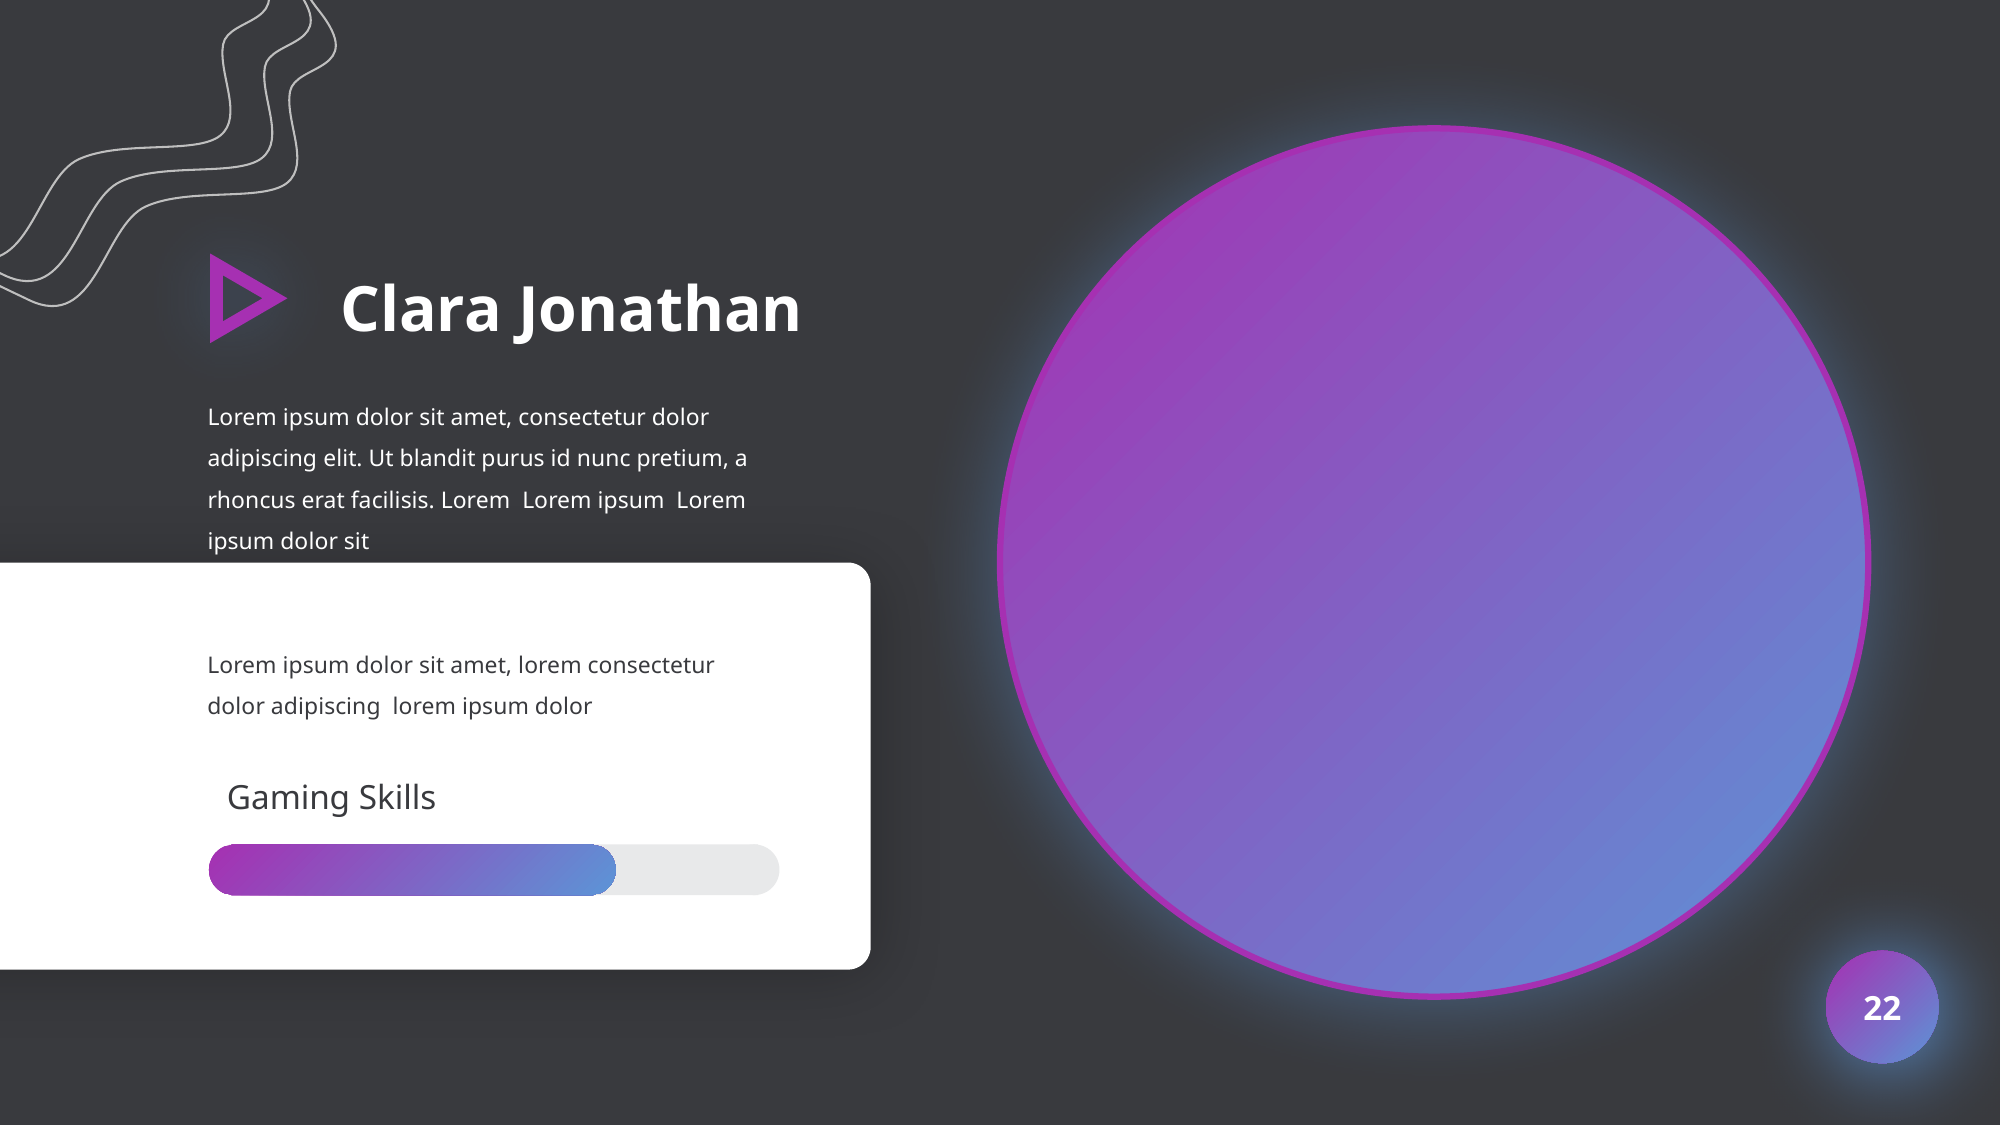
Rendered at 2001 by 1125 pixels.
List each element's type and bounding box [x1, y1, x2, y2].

text_box [0, 561, 872, 971]
text_box [0, 0, 336, 307]
text_box [192, 261, 852, 522]
picture [1050, 179, 1818, 946]
text_box [192, 629, 780, 896]
